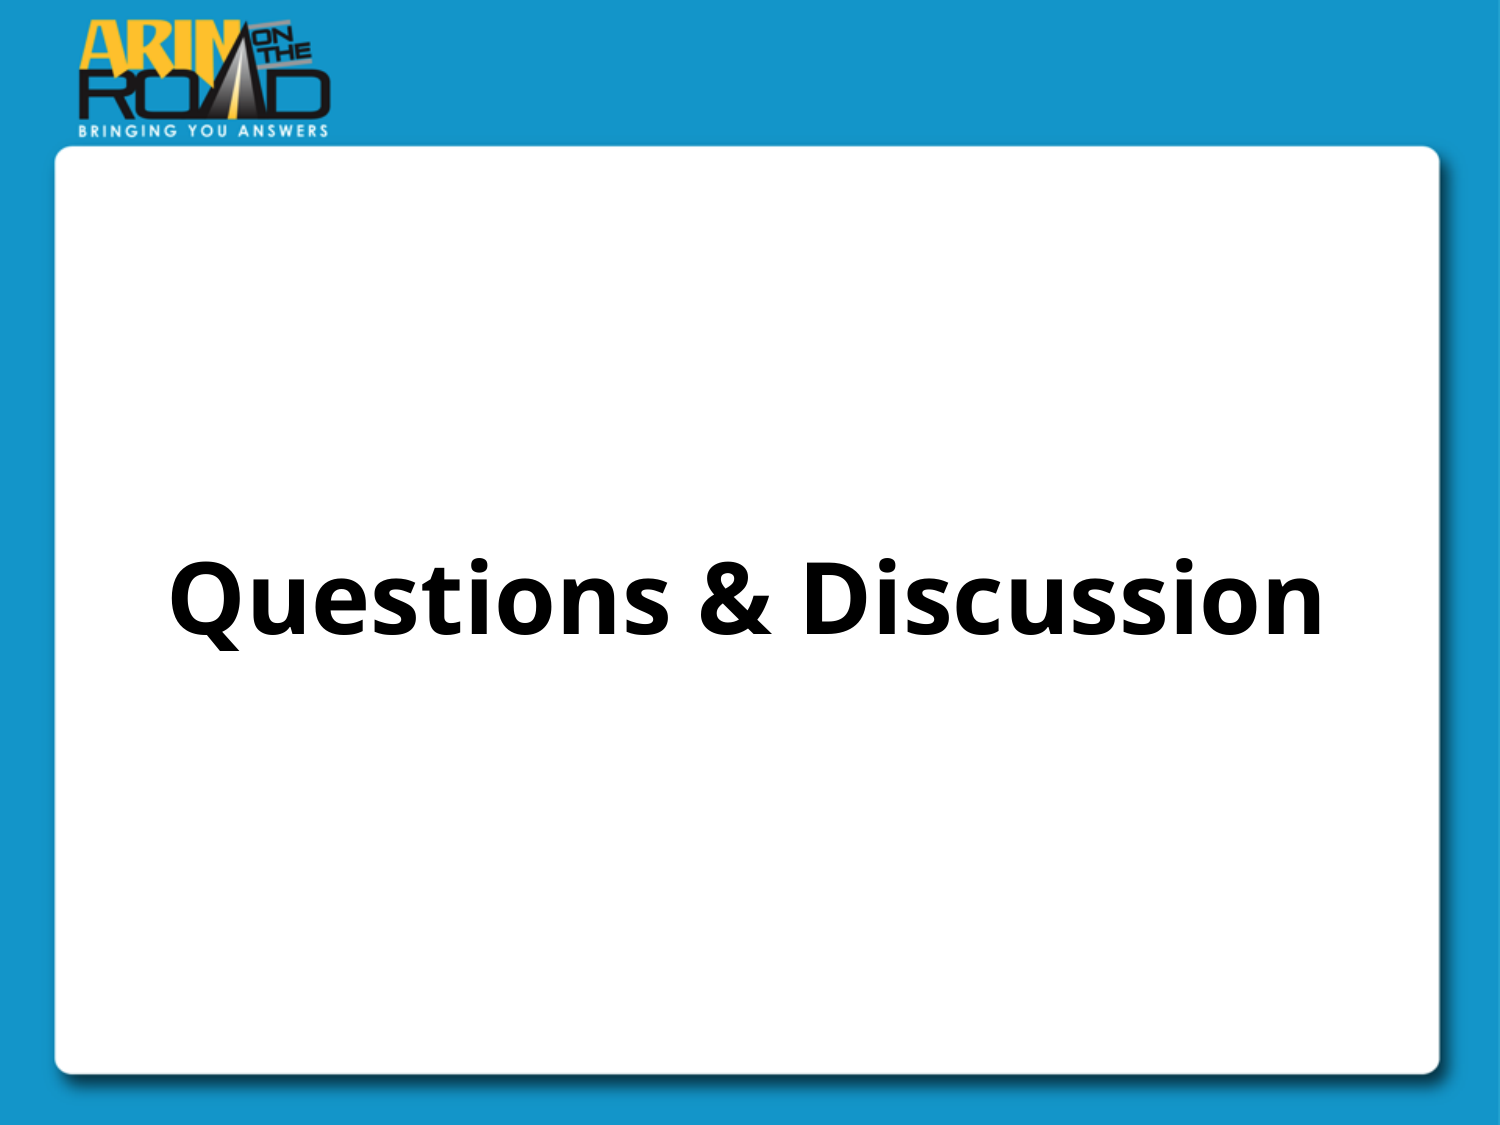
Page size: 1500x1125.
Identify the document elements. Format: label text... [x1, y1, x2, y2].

picture [0, 0, 1500, 1125]
title Questions & Discussion [72, 500, 1423, 688]
